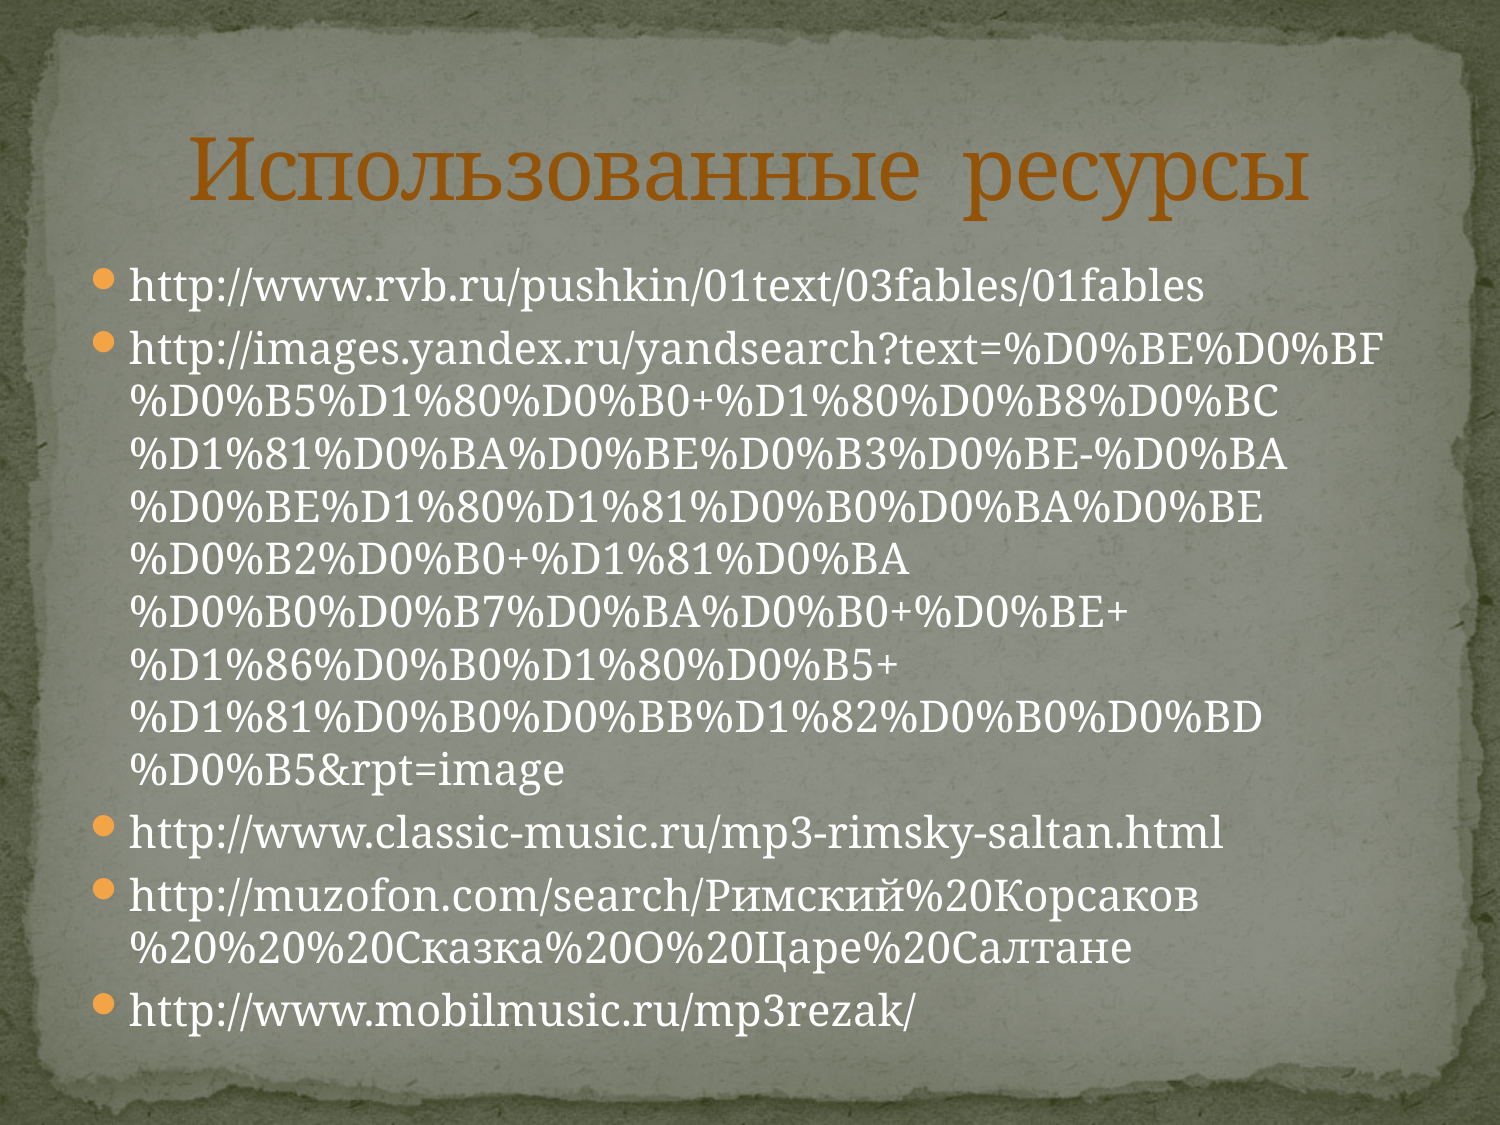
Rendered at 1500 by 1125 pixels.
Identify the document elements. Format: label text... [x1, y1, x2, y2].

title Использованные ресурсы [74, 24, 1425, 225]
list http://www.rvb.ru/pushkin/01text/03fables/01fables http://images.yandex.ru/yandsearch?text=%D0%BE%D0%BF%D0%B5%D1%80%D0%B0+%D1%80%D0%B8%D0%BC%D1%81%D0%BA%D0%BE%D0%B3%D0%BE-%D0%BA%D0%BE%D1%80%D1%81%D0%B0%D0%BA%D0%BE%D0%B2%D0%B0+%D1%81%D0%BA%D0%B0%D0%B7%D0%BA%D0%B0+%D0%BE+%D1%86%D0%B0%D1%80%D0%B5+%D1%81%D0%B0%D0%BB%D1%82%D0%B0%D0%BD%D0%B5&rpt=image http://www.classic-music.ru/mp3-rimsky-saltan.html http://muzofon.com/search/Римский%20Корсаков%20%20%20Сказка%20О%20Царе%20Салтане http://www.mobilmusic.ru/mp3rezak/ [75, 249, 1425, 1083]
